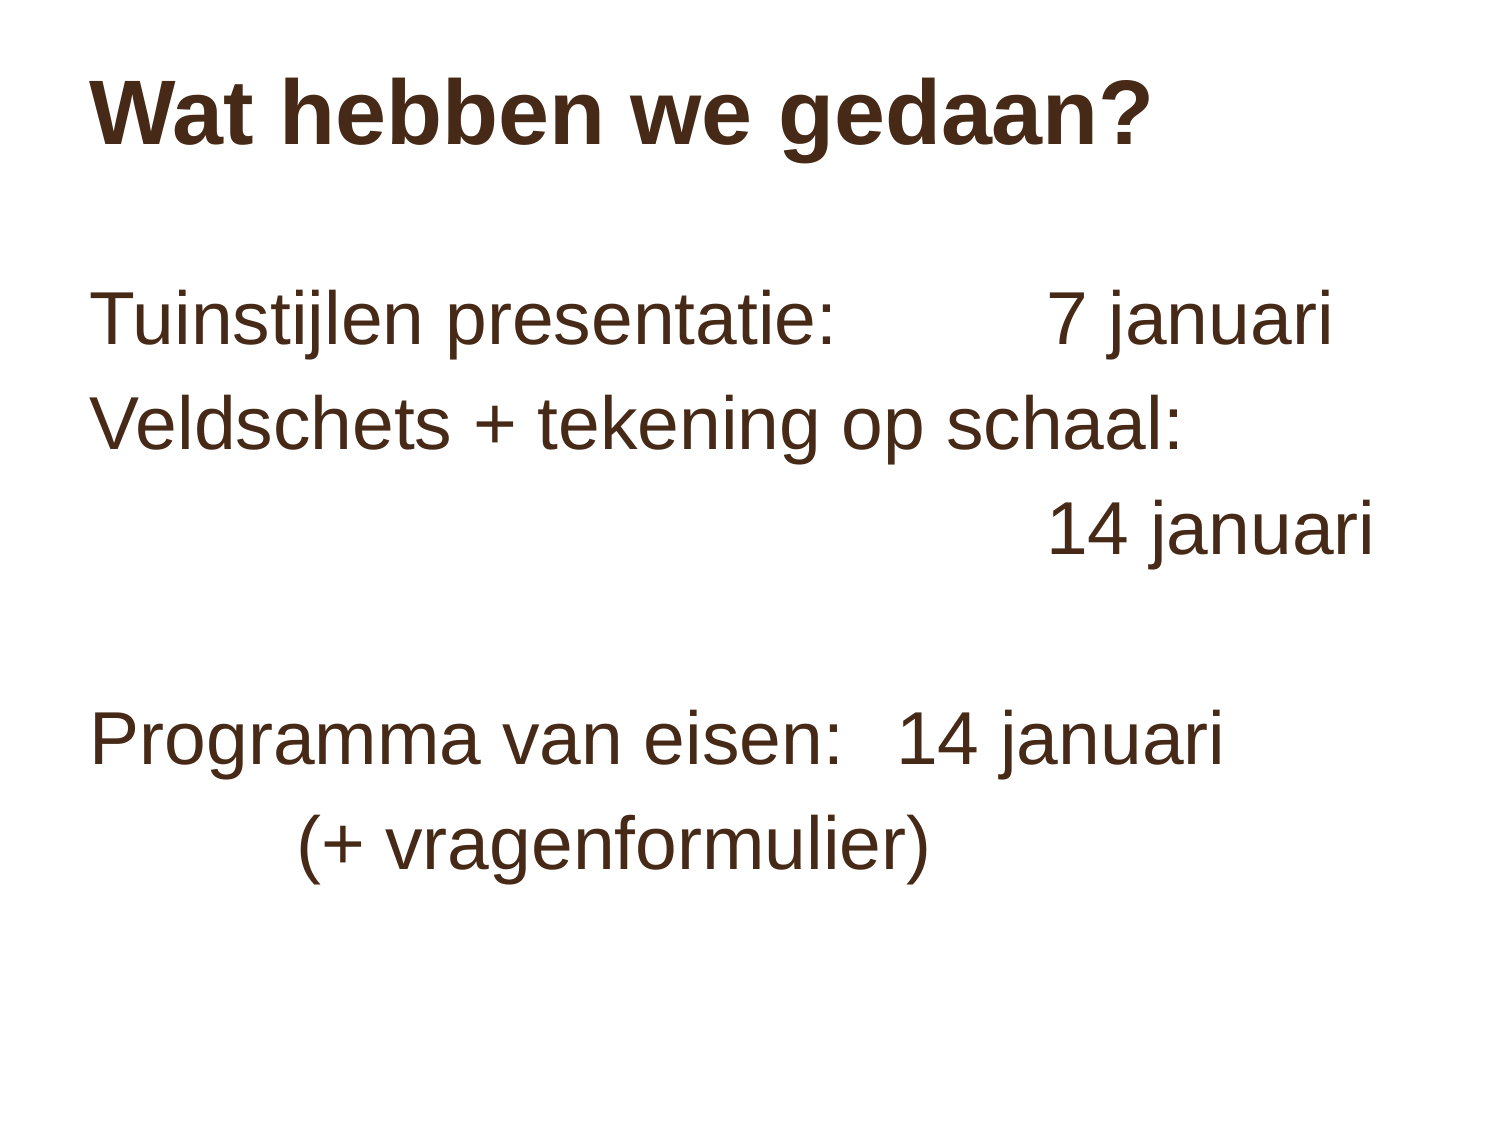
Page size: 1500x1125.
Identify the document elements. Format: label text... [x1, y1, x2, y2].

list Tuinstijlen presentatie: 7 januari Veldschets + tekening op schaal: 14 januari Programma van eisen: 14 januari (+ vragenformulier) [75, 262, 1425, 1005]
title Wat hebben we gedaan? [75, 45, 1425, 233]
